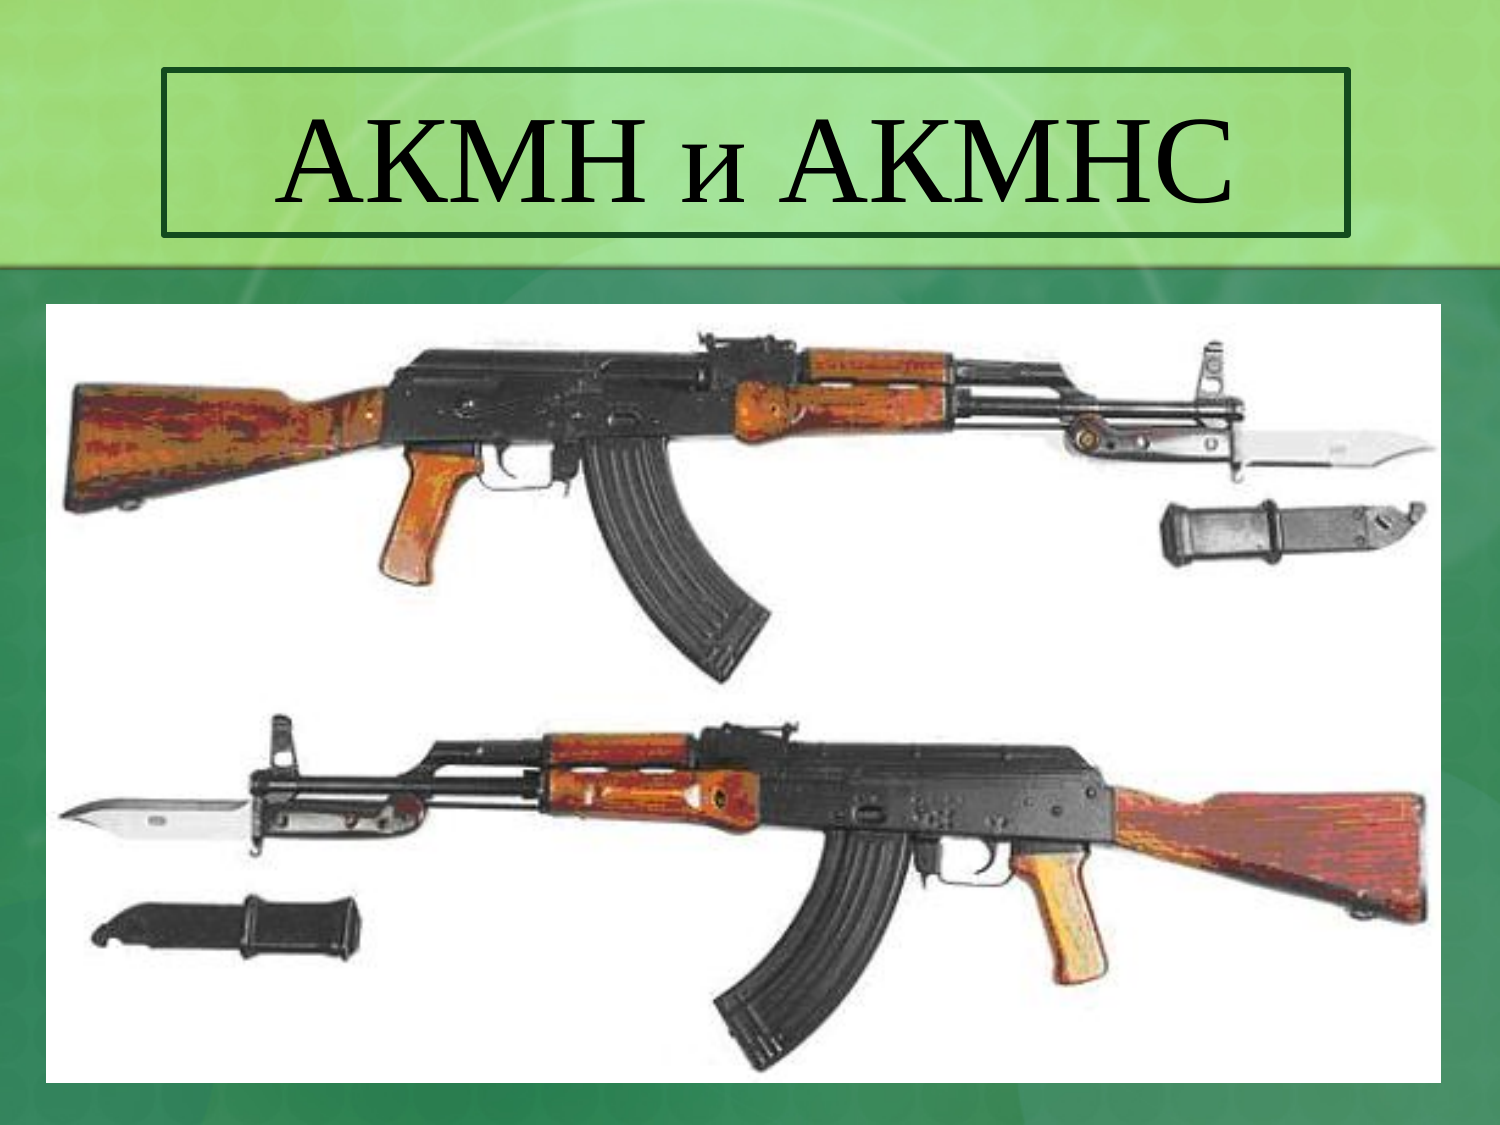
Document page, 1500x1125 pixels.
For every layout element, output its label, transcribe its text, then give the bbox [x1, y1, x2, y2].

text_box АКМН и АКМНС [163, 70, 1348, 235]
picture [0, 0, 1500, 1125]
